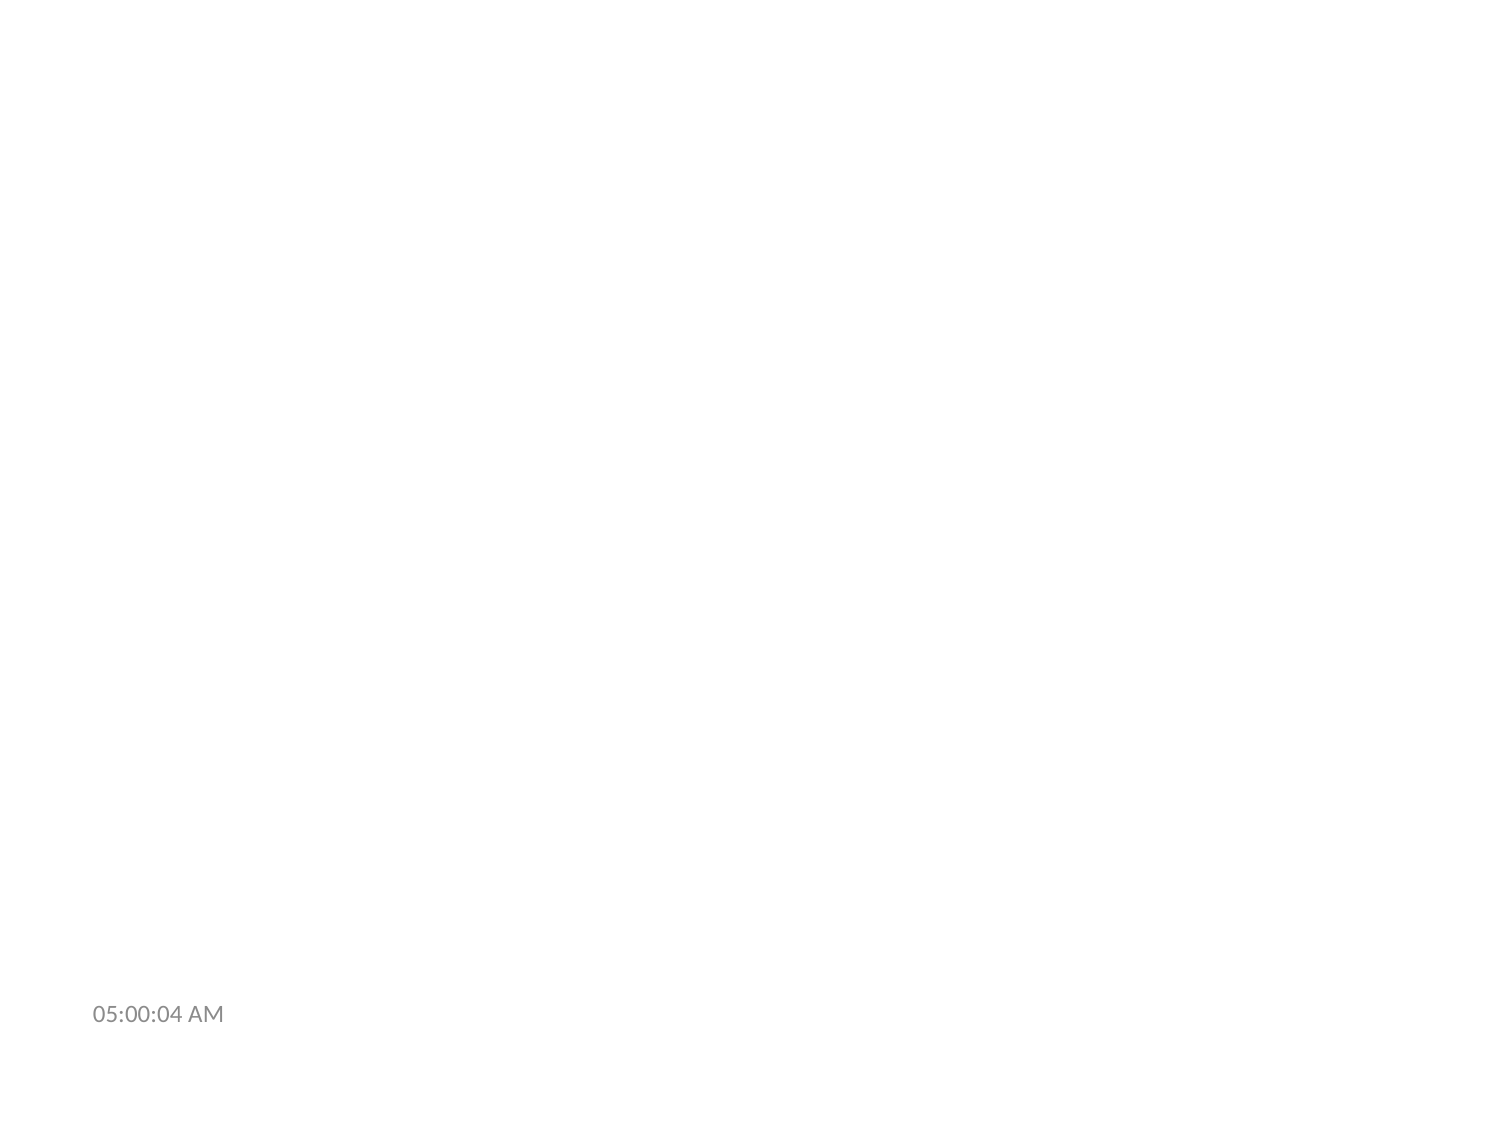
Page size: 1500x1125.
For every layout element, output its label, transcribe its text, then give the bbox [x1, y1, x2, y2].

text_box 3:35:09 PM [77, 982, 428, 1043]
